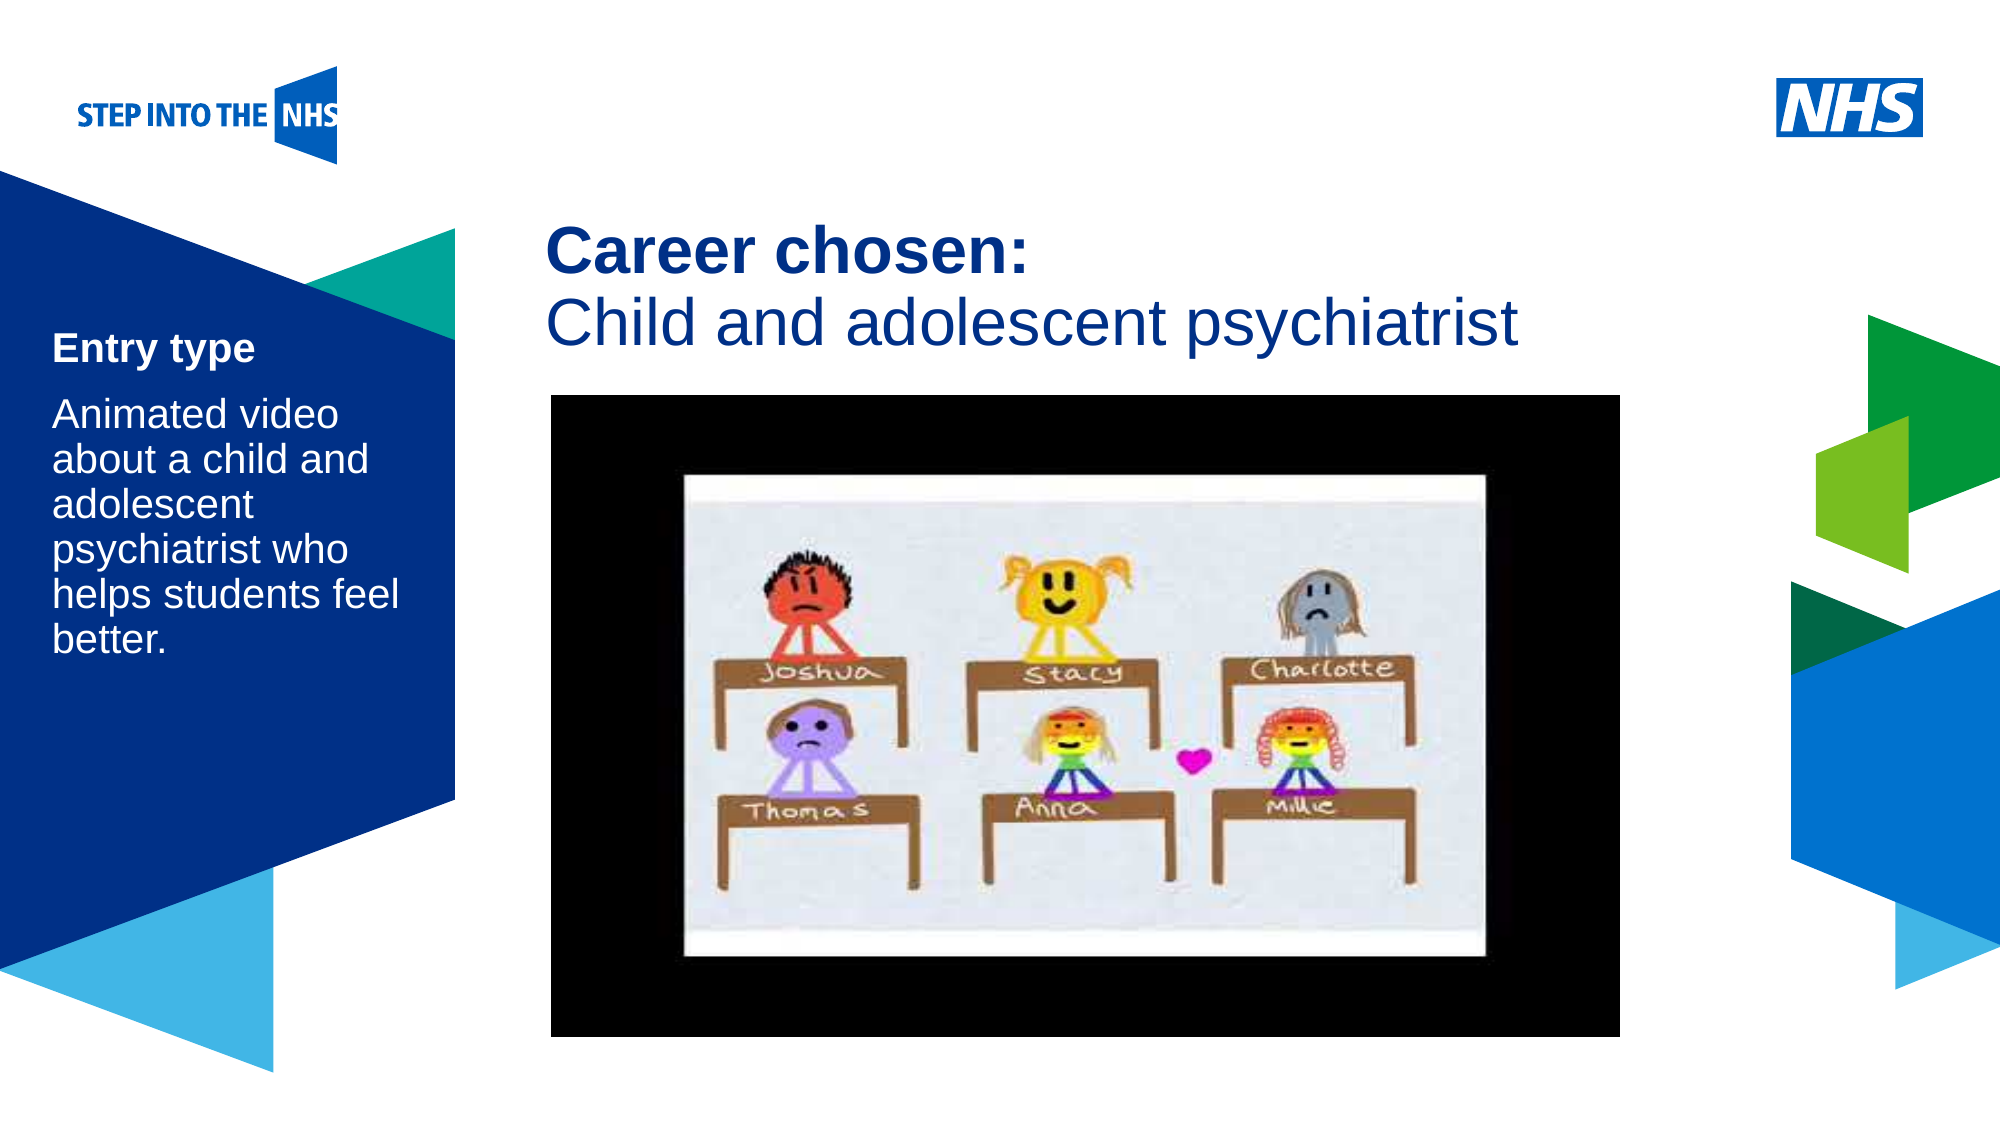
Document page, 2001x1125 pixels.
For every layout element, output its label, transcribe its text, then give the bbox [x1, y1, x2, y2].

text_box Entry type Animated video about a child and adolescent psychiatrist who helps students feel better. [51, 326, 411, 793]
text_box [550, 394, 1621, 1038]
title Career chosen: Child and adolescent psychiatrist [545, 216, 1767, 306]
